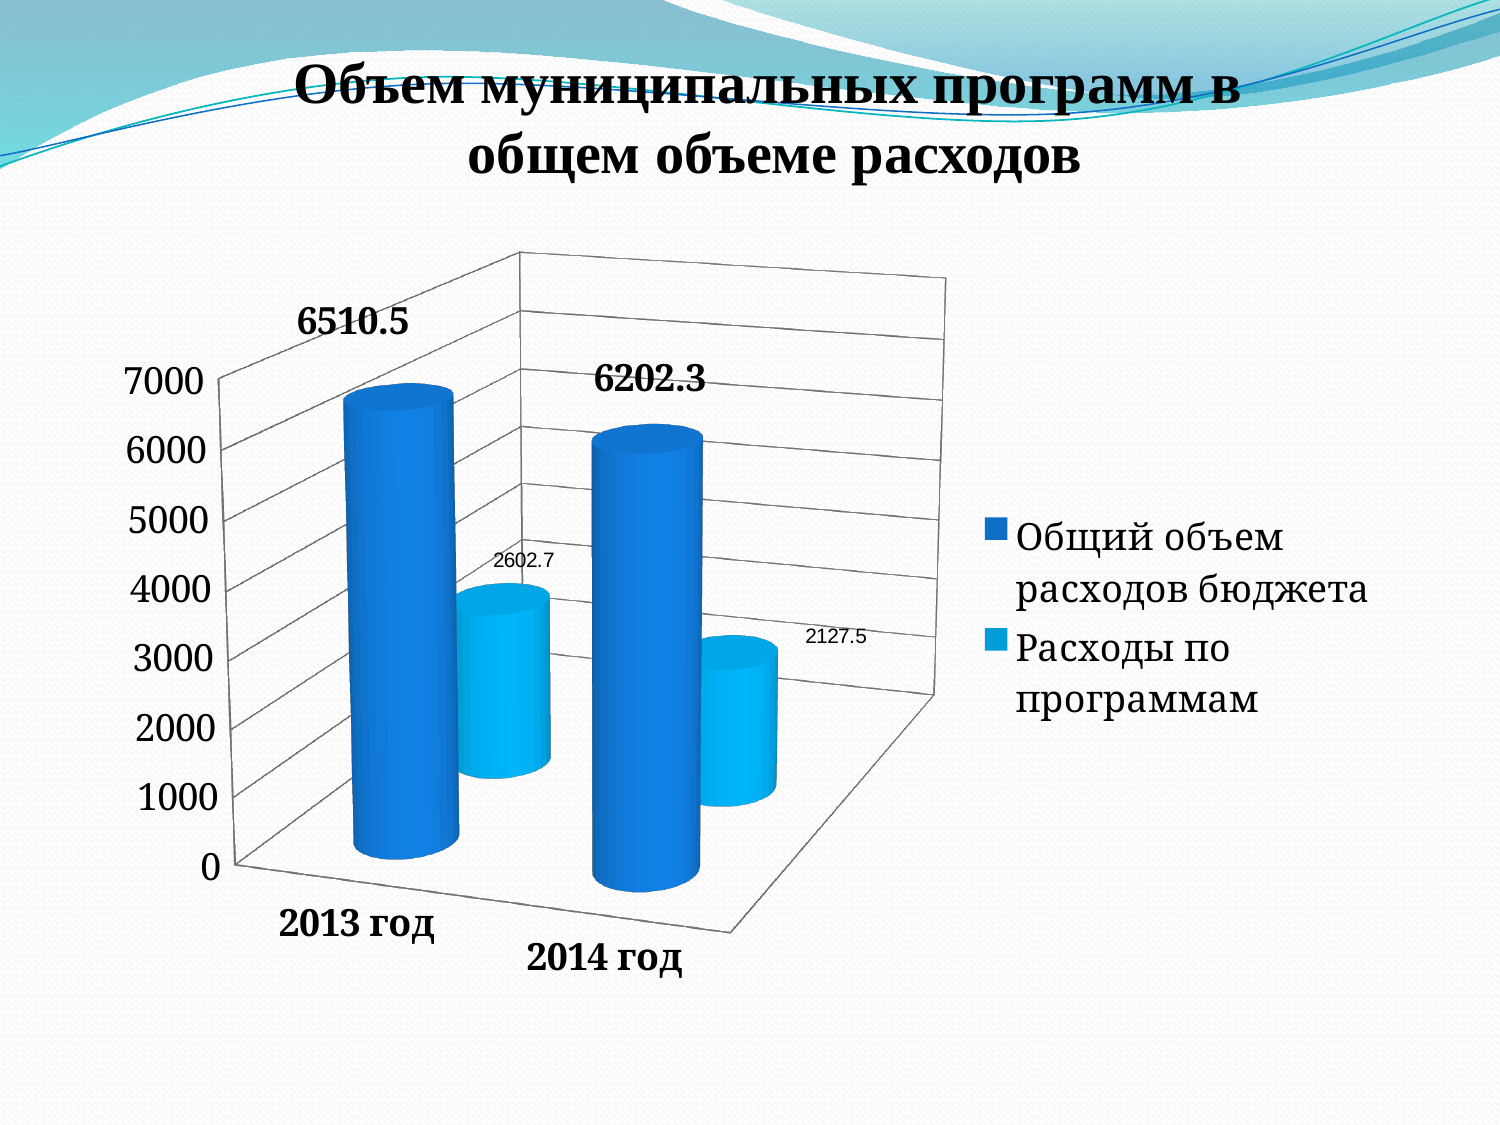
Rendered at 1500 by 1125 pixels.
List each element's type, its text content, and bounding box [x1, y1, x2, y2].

chart [96, 228, 1396, 1005]
text_box Объем муниципальных программ в общем объеме расходов [99, 37, 1450, 225]
